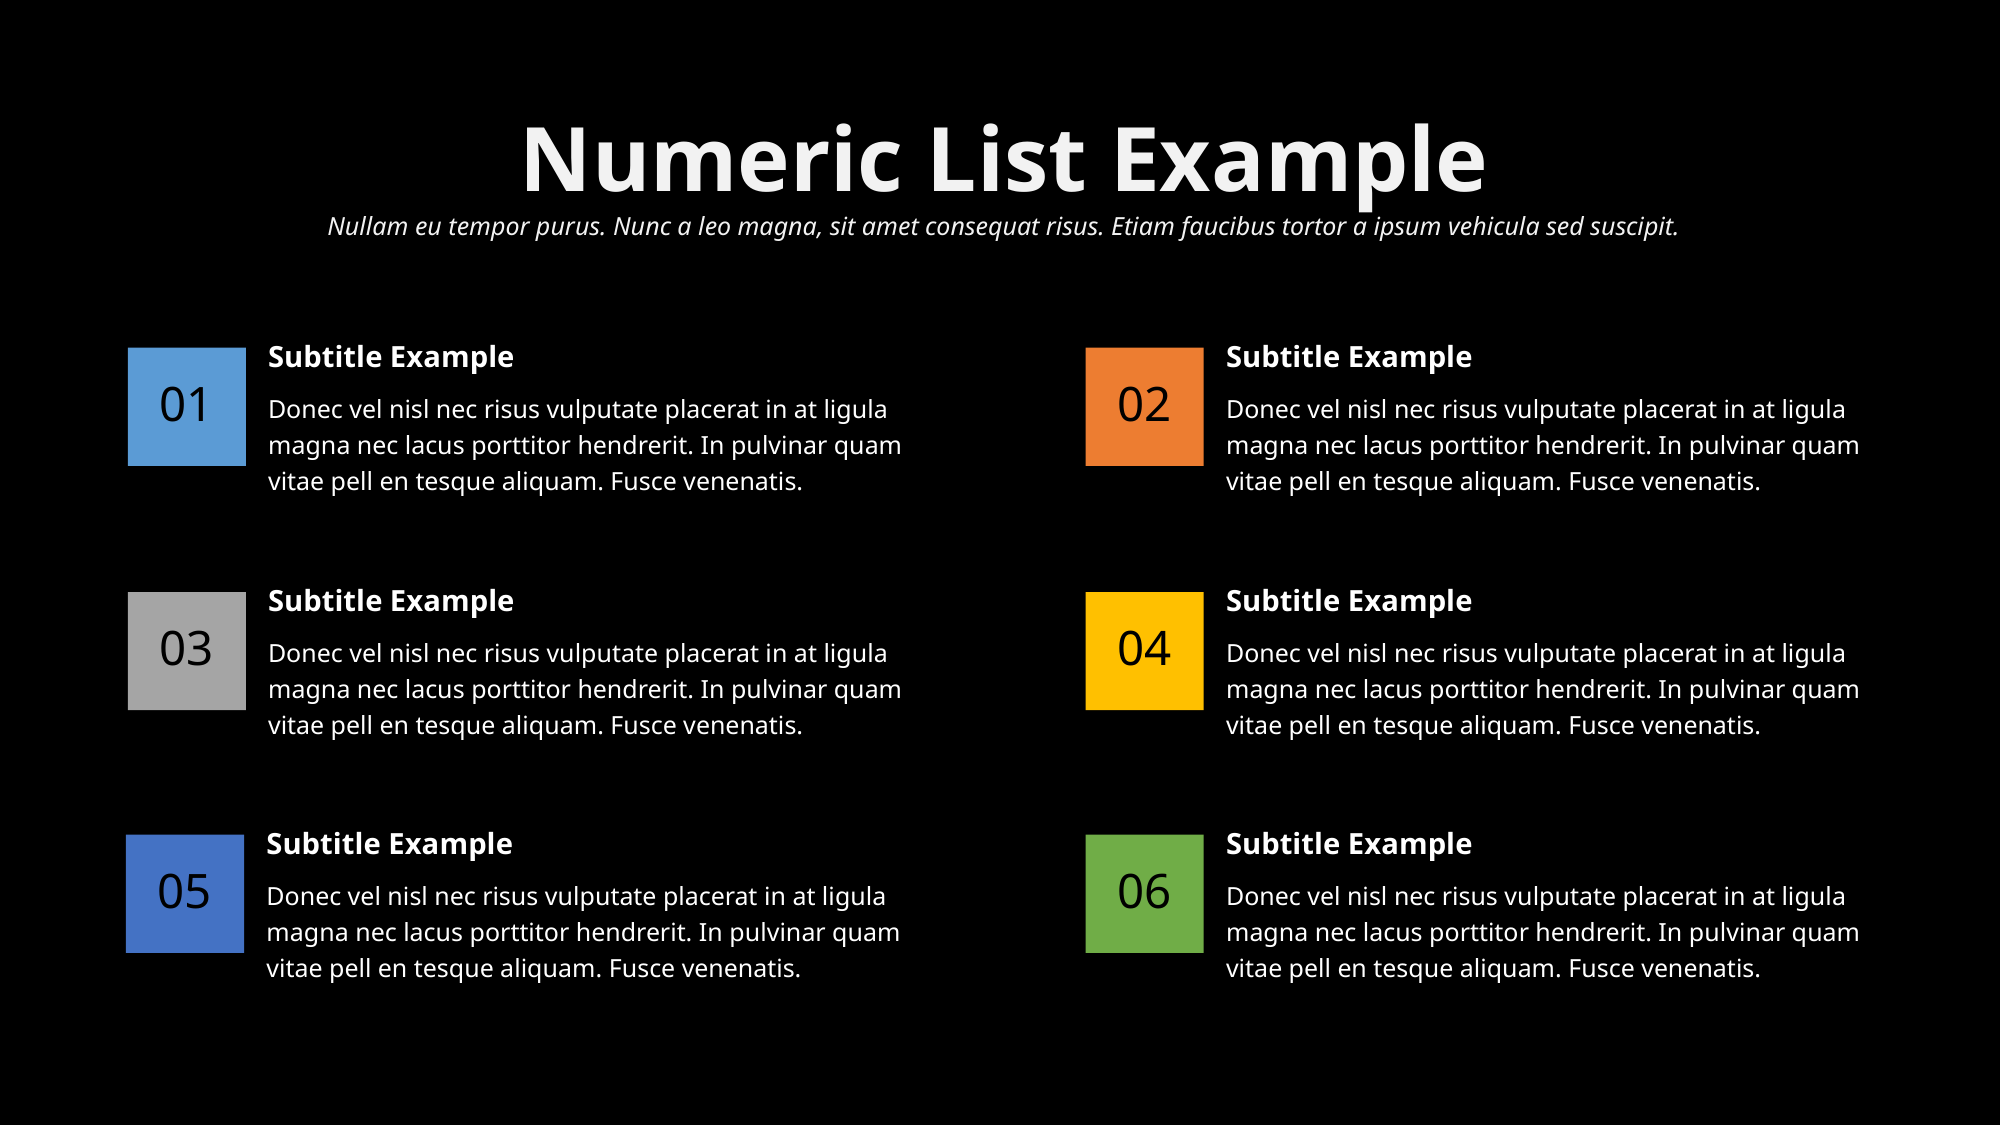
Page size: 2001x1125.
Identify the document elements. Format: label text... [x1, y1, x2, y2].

list Subtitle Example [268, 572, 926, 628]
list Subtitle Example [268, 327, 926, 384]
list Donec vel nisl nec risus vulputate placerat in at ligula magna nec lacus porttitor hendrerit. In pulvinar quam vitae pell en tesque aliquam. Fusce venenatis. [266, 874, 925, 1010]
list Subtitle Example [1225, 572, 1884, 628]
list Donec vel nisl nec risus vulputate placerat in at ligula magna nec lacus porttitor hendrerit. In pulvinar quam vitae pell en tesque aliquam. Fusce venenatis. [1225, 874, 1884, 1010]
list 01 [136, 365, 237, 440]
list Nullam eu tempor purus. Nunc a leo magna, sit amet consequat risus. Etiam faucibus tortor a ipsum vehicula sed suscipit. [126, 206, 1884, 245]
list Subtitle Example [1225, 814, 1884, 871]
list Donec vel nisl nec risus vulputate placerat in at ligula magna nec lacus porttitor hendrerit. In pulvinar quam vitae pell en tesque aliquam. Fusce venenatis. [1225, 387, 1884, 523]
list Donec vel nisl nec risus vulputate placerat in at ligula magna nec lacus porttitor hendrerit. In pulvinar quam vitae pell en tesque aliquam. Fusce venenatis. [1225, 632, 1884, 767]
list Donec vel nisl nec risus vulputate placerat in at ligula magna nec lacus porttitor hendrerit. In pulvinar quam vitae pell en tesque aliquam. Fusce venenatis. [268, 632, 926, 767]
list Subtitle Example [266, 814, 925, 871]
list Donec vel nisl nec risus vulputate placerat in at ligula magna nec lacus porttitor hendrerit. In pulvinar quam vitae pell en tesque aliquam. Fusce venenatis. [268, 387, 926, 523]
list 06 [1094, 852, 1195, 927]
list 02 [1094, 365, 1195, 440]
list 03 [136, 609, 237, 684]
list Numeric List Example [126, 120, 1884, 191]
list 05 [134, 852, 235, 927]
list Subtitle Example [1225, 327, 1884, 384]
list 04 [1094, 609, 1195, 684]
